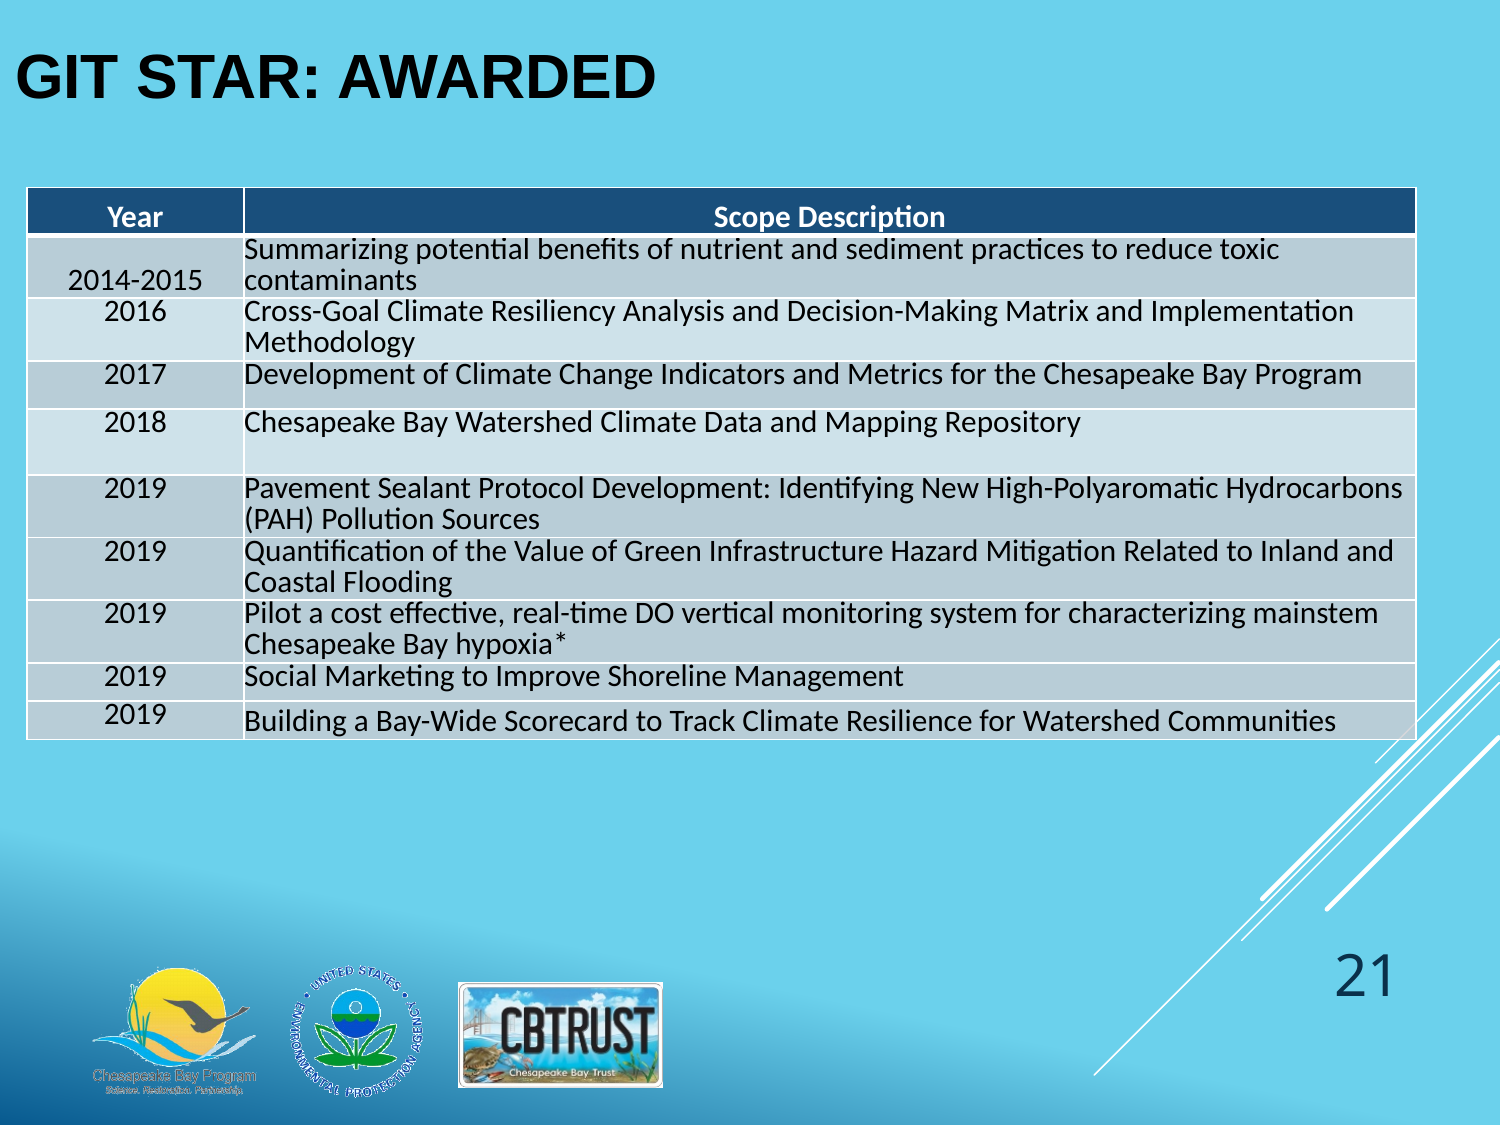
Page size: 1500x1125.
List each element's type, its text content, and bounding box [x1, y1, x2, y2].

table_cell 2016 [28, 299, 243, 360]
table_header Scope Description [245, 188, 1415, 233]
table_cell Pilot a cost effective, real-time DO vertical monitoring system for characterizing mainstem Chesapeake Bay hypoxia* [245, 601, 1415, 662]
table_cell 2018 [28, 410, 243, 474]
table_cell Chesapeake Bay Watershed Climate Data and Mapping Repository [245, 410, 1415, 474]
table_cell 2019 [28, 664, 243, 700]
table_cell Social Marketing to Improve Shoreline Management [245, 664, 1415, 700]
table_cell Summarizing potential benefits of nutrient and sediment practices to reduce toxic contaminants [245, 238, 1415, 297]
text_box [88, 944, 663, 1101]
table_header Year [28, 188, 243, 233]
table_cell 2019 [28, 538, 243, 599]
table_cell Quantification of the Value of Green Infrastructure Hazard Mitigation Related to Inland and Coastal Flooding [245, 538, 1415, 599]
table_cell 2017 [28, 362, 243, 408]
table_cell 2019 [28, 476, 243, 537]
table_cell 2014-2015 [28, 238, 243, 297]
table_cell Pavement Sealant Protocol Development: Identifying New High-Polyaromatic Hydrocarbons (PAH) Pollution Sources [245, 476, 1415, 537]
table_cell Cross-Goal Climate Resiliency Analysis and Decision-Making Matrix and Implementation Methodology [245, 299, 1415, 360]
slide_number 21 [1275, 915, 1416, 1025]
table_cell Development of Climate Change Indicators and Metrics for the Chesapeake Bay Program [245, 362, 1415, 408]
title GIT STAR: AWARDED [0, 0, 1500, 152]
table_cell Building a Bay-Wide Scorecard to Track Climate Resilience for Watershed Communities [245, 702, 1415, 739]
table_cell 2019 [28, 601, 243, 662]
table_cell 2019 [28, 702, 243, 739]
